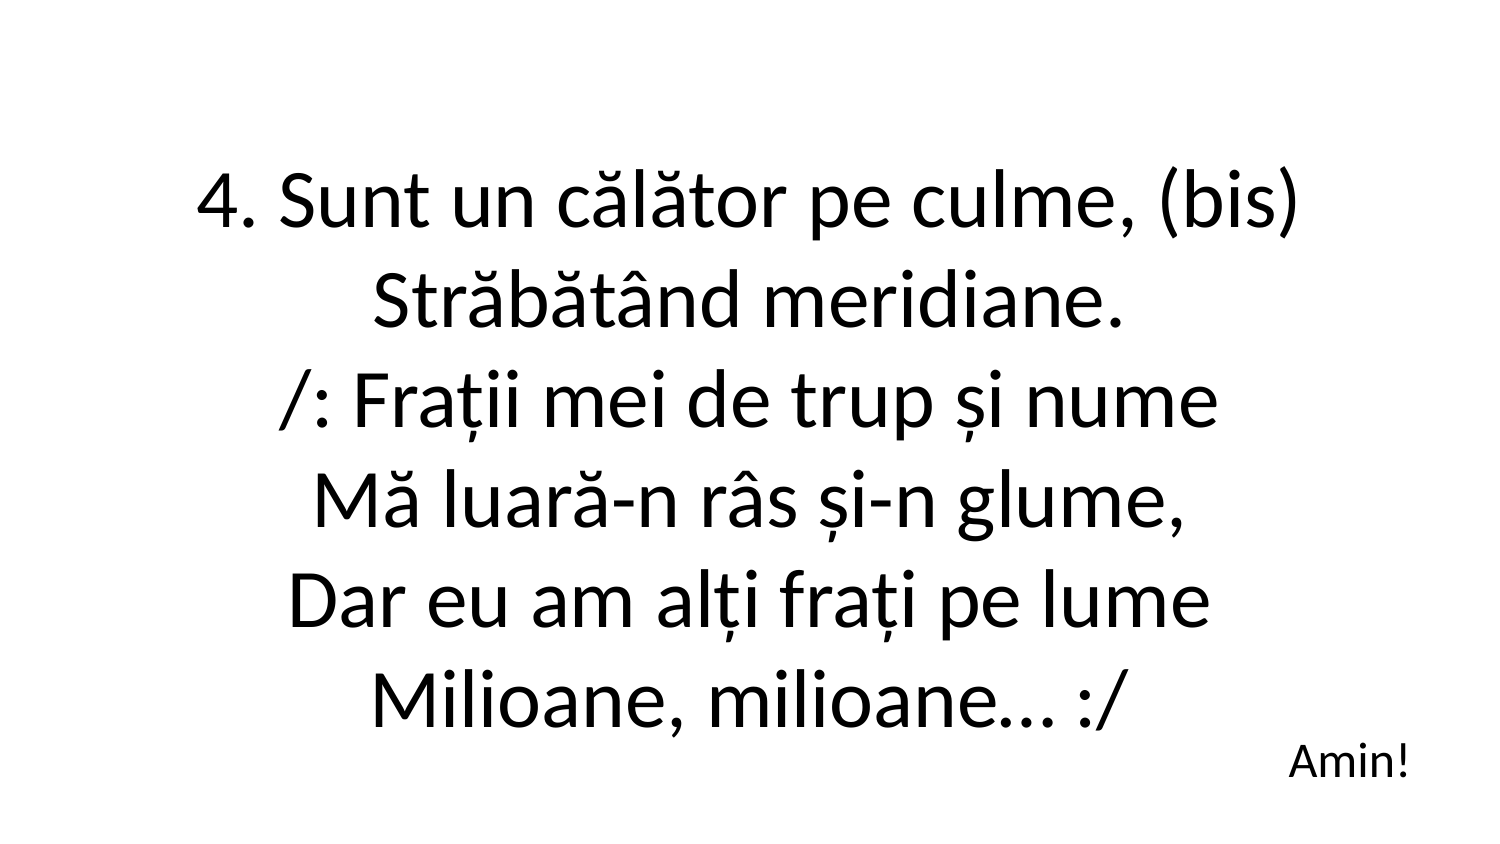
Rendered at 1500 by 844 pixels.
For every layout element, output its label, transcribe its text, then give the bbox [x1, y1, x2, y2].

text_box 4. Sunt un călător pe culme, (bis) Străbătând meridiane. /: Frații mei de trup și nume Mă luară-n râs și-n glume, Dar eu am alți frați pe lume Milioane, milioane… :/ [181, 92, 1319, 752]
text_box Amin! [1273, 674, 1427, 795]
